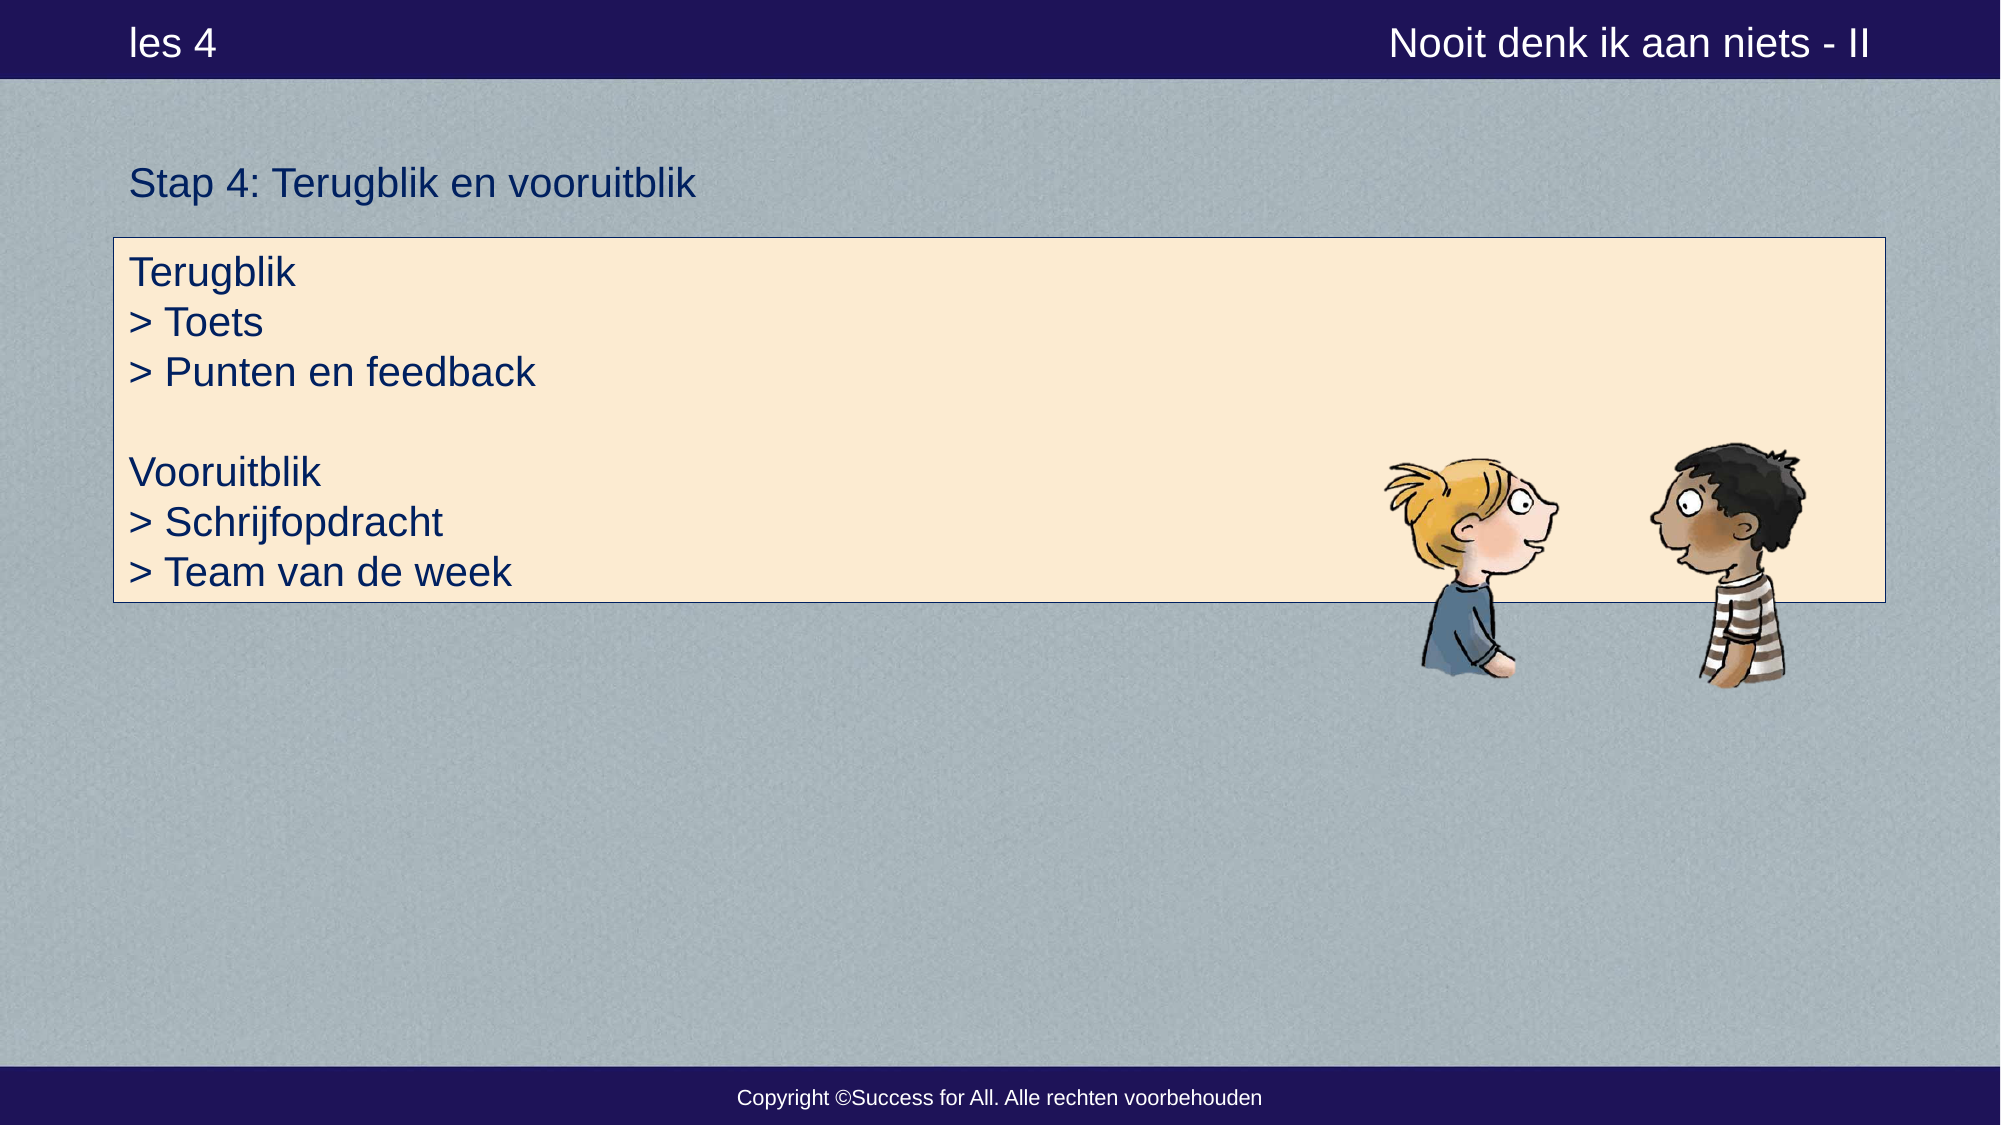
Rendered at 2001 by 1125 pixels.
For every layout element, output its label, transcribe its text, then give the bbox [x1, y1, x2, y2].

text_box Copyright ©Success for All. Alle rechten voorbehouden [0, 1076, 2000, 1125]
text_box les 4 [114, 8, 354, 73]
text_box Terugblik > Toets > Punten en feedback Vooruitblik > Schrijfopdracht > Team van de week [113, 237, 1886, 603]
picture [0, 0, 2001, 1125]
text_box Stap 4: Terugblik en vooruitblik [113, 148, 1635, 214]
text_box Nooit denk ik aan niets - II [999, 8, 1886, 73]
